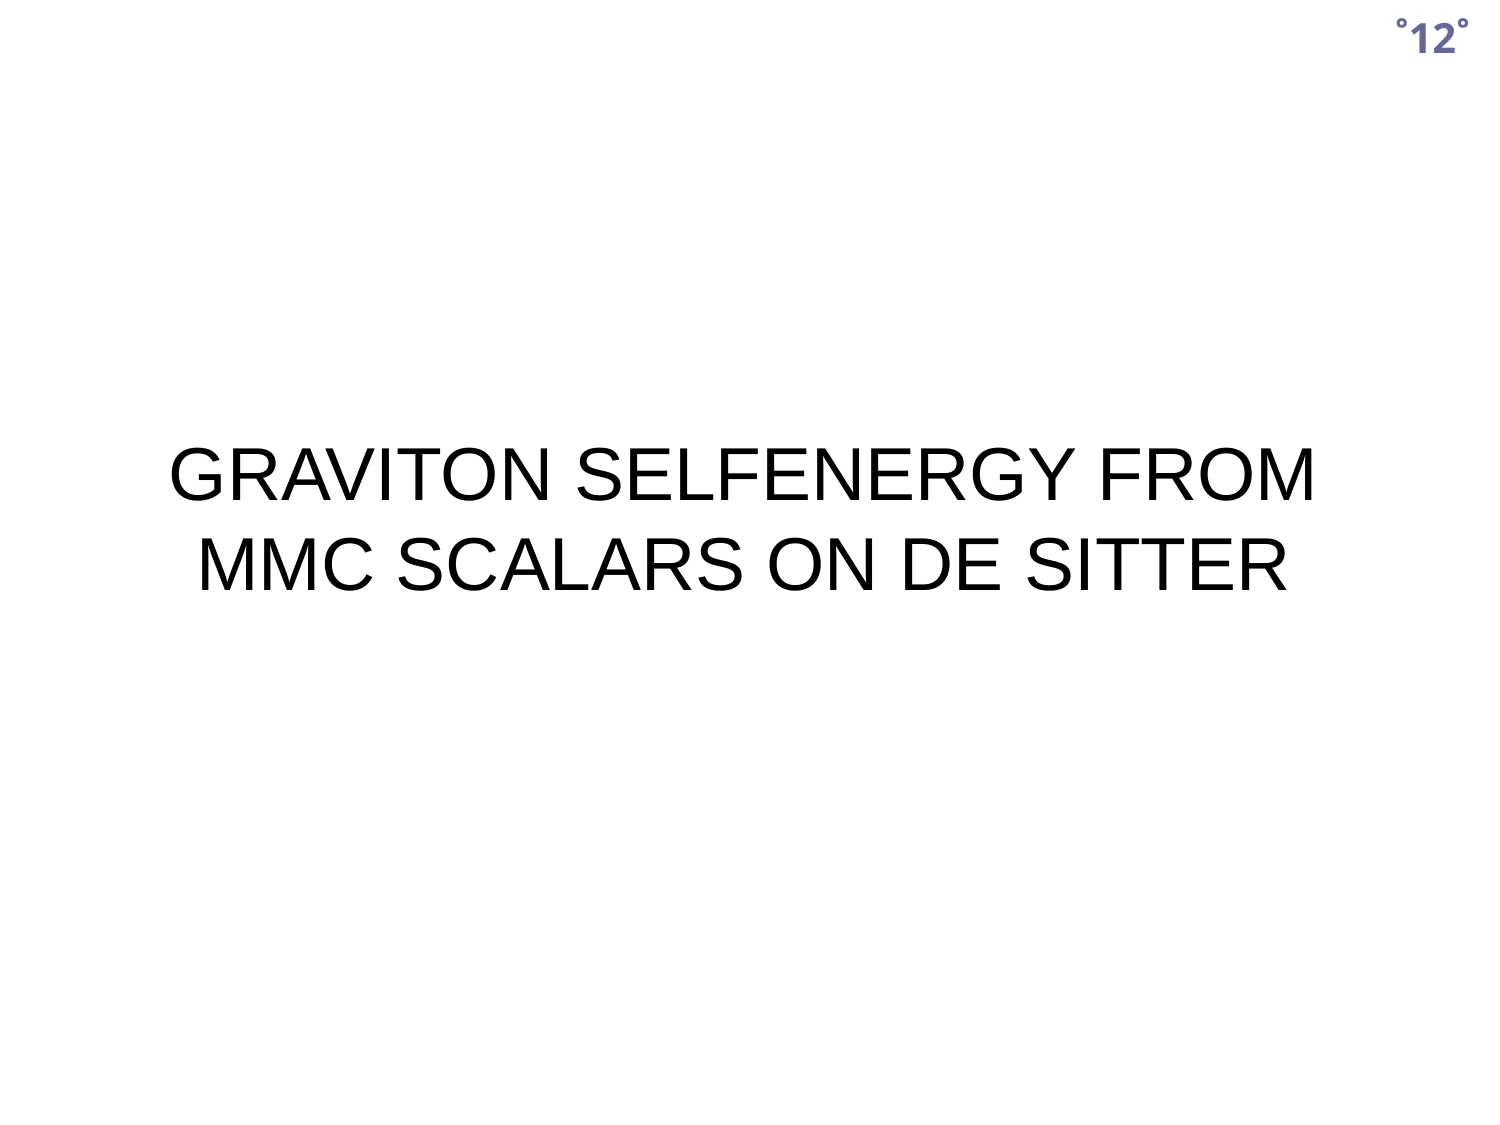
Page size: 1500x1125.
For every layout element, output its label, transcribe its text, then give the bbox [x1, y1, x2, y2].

text_box GRAVITON SELFENERGY FROM MMC SCALARS ON DE SITTER [64, 408, 1424, 622]
text_box ˚12˚ [1364, 7, 1500, 67]
